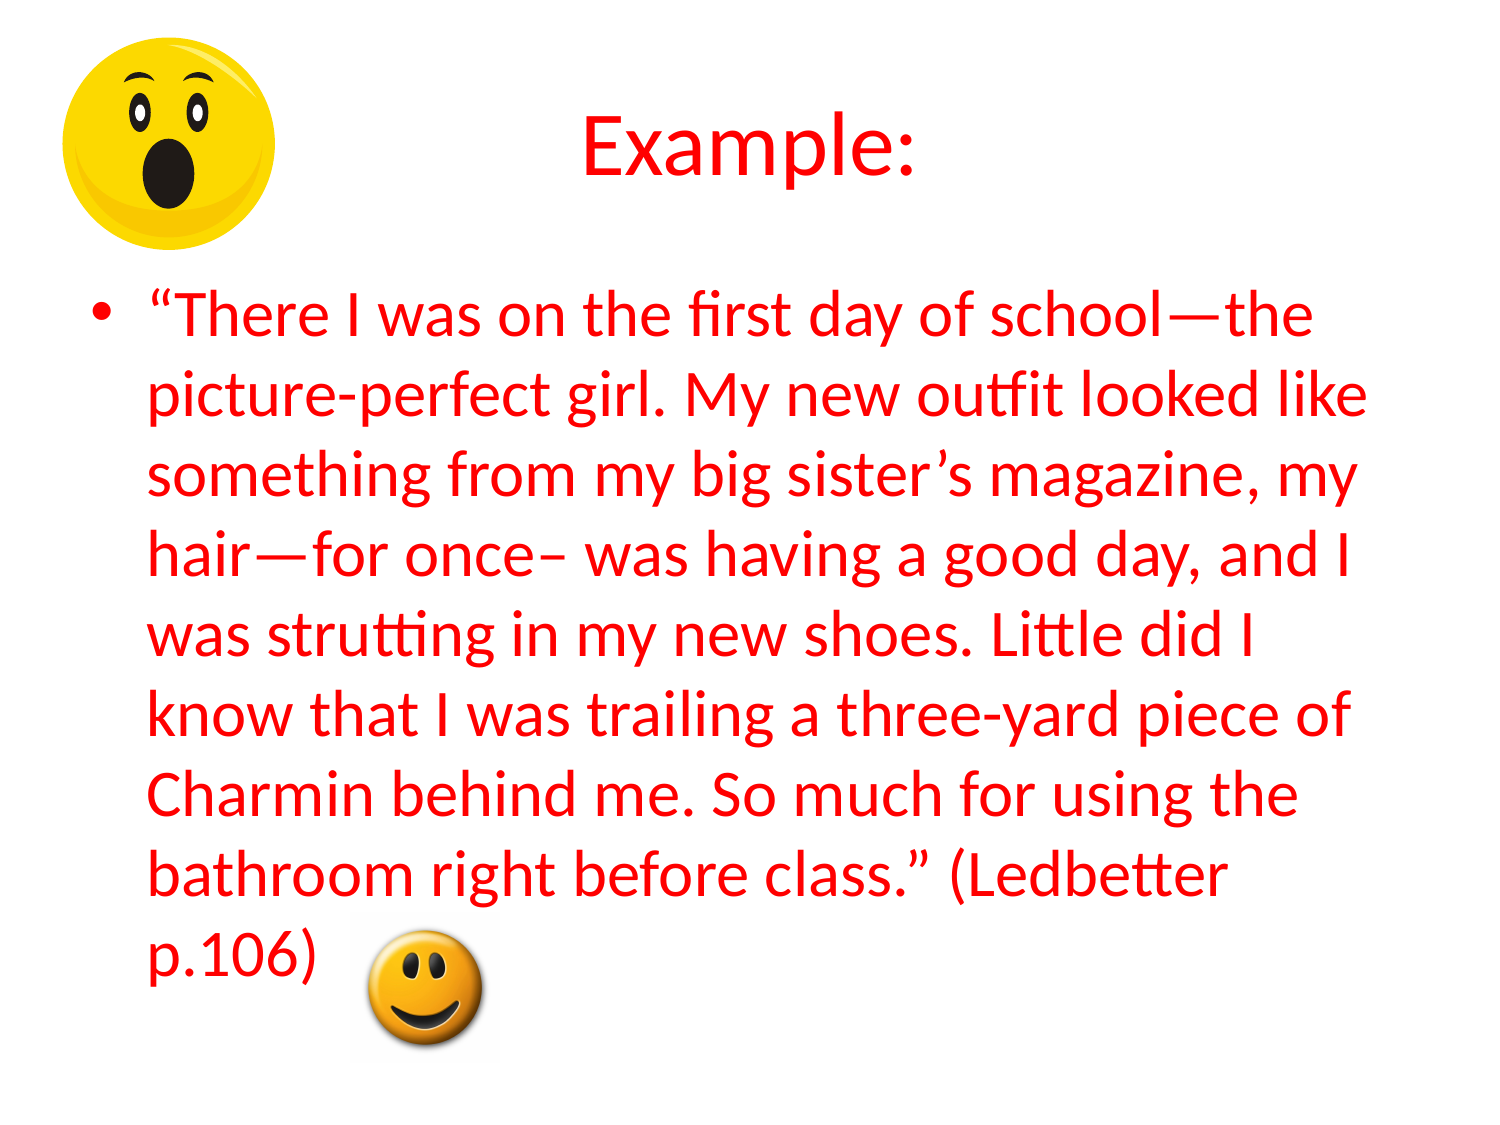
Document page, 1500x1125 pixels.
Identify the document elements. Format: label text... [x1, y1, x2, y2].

list “There I was on the first day of school—the picture-perfect girl. My new outfit looked like something from my big sister’s magazine, my hair—for once– was having a good day, and I was strutting in my new shoes. Little did I know that I was trailing a three-yard piece of Charmin behind me. So much for using the bathroom right before class.” (Ledbetter p.106) [75, 262, 1425, 1005]
title Example: [279, 45, 1425, 233]
picture [62, 37, 276, 251]
picture [349, 912, 501, 1063]
